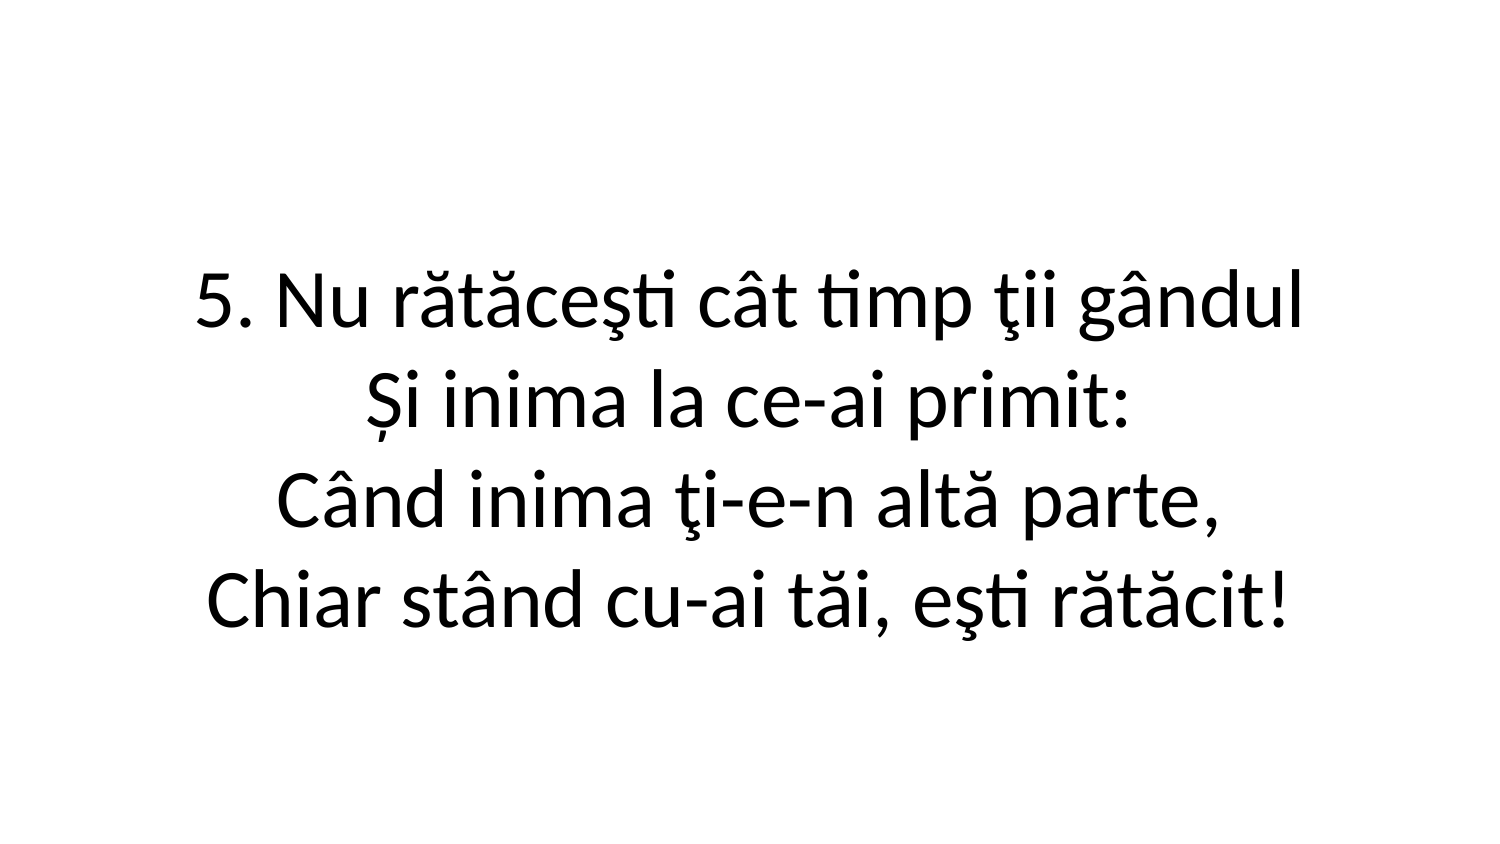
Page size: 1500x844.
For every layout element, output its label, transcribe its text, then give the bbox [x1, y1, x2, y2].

text_box 5. Nu rătăceşti cât timp ţii gândul Și inima la ce-ai primit: Când inima ţi-e-n altă parte, Chiar stând cu-ai tăi, eşti rătăcit! [178, 192, 1322, 652]
